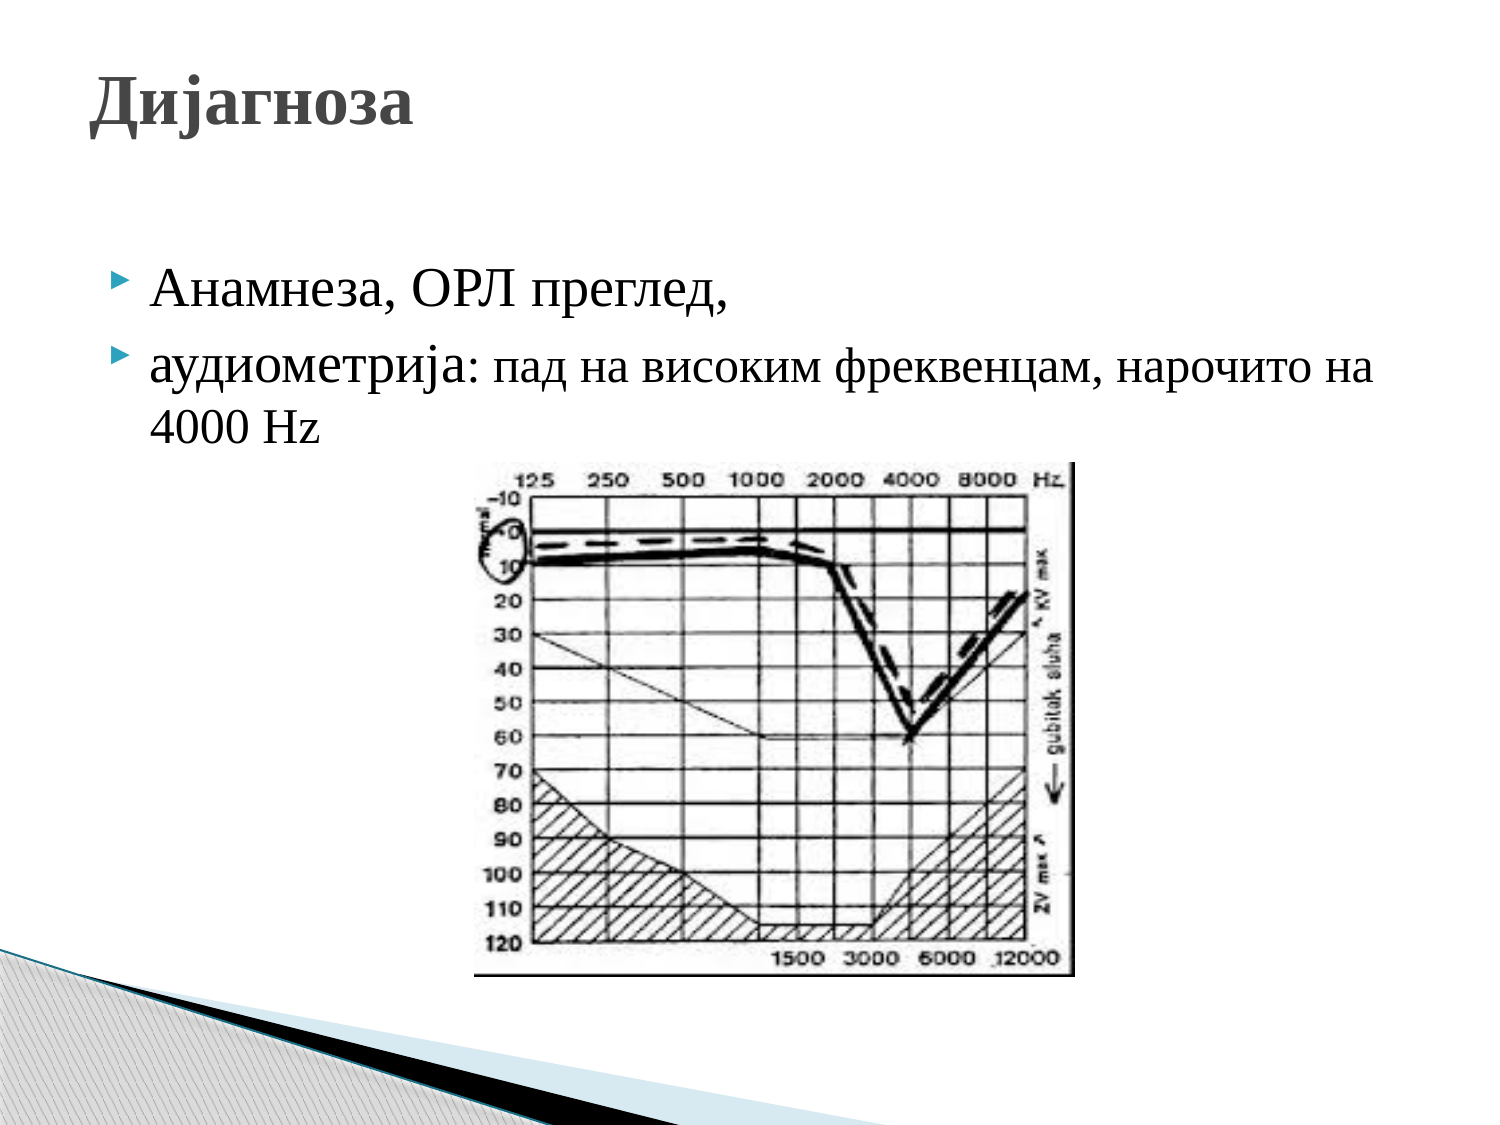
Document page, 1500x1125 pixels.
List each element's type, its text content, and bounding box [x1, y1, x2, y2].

title Дијагноза [75, 45, 1425, 233]
picture [474, 462, 1076, 977]
list Анамнеза, ОРЛ преглед, аудиометрија: пад на високим фреквенцам, нарочито на 4000 Hz [74, 242, 1426, 986]
